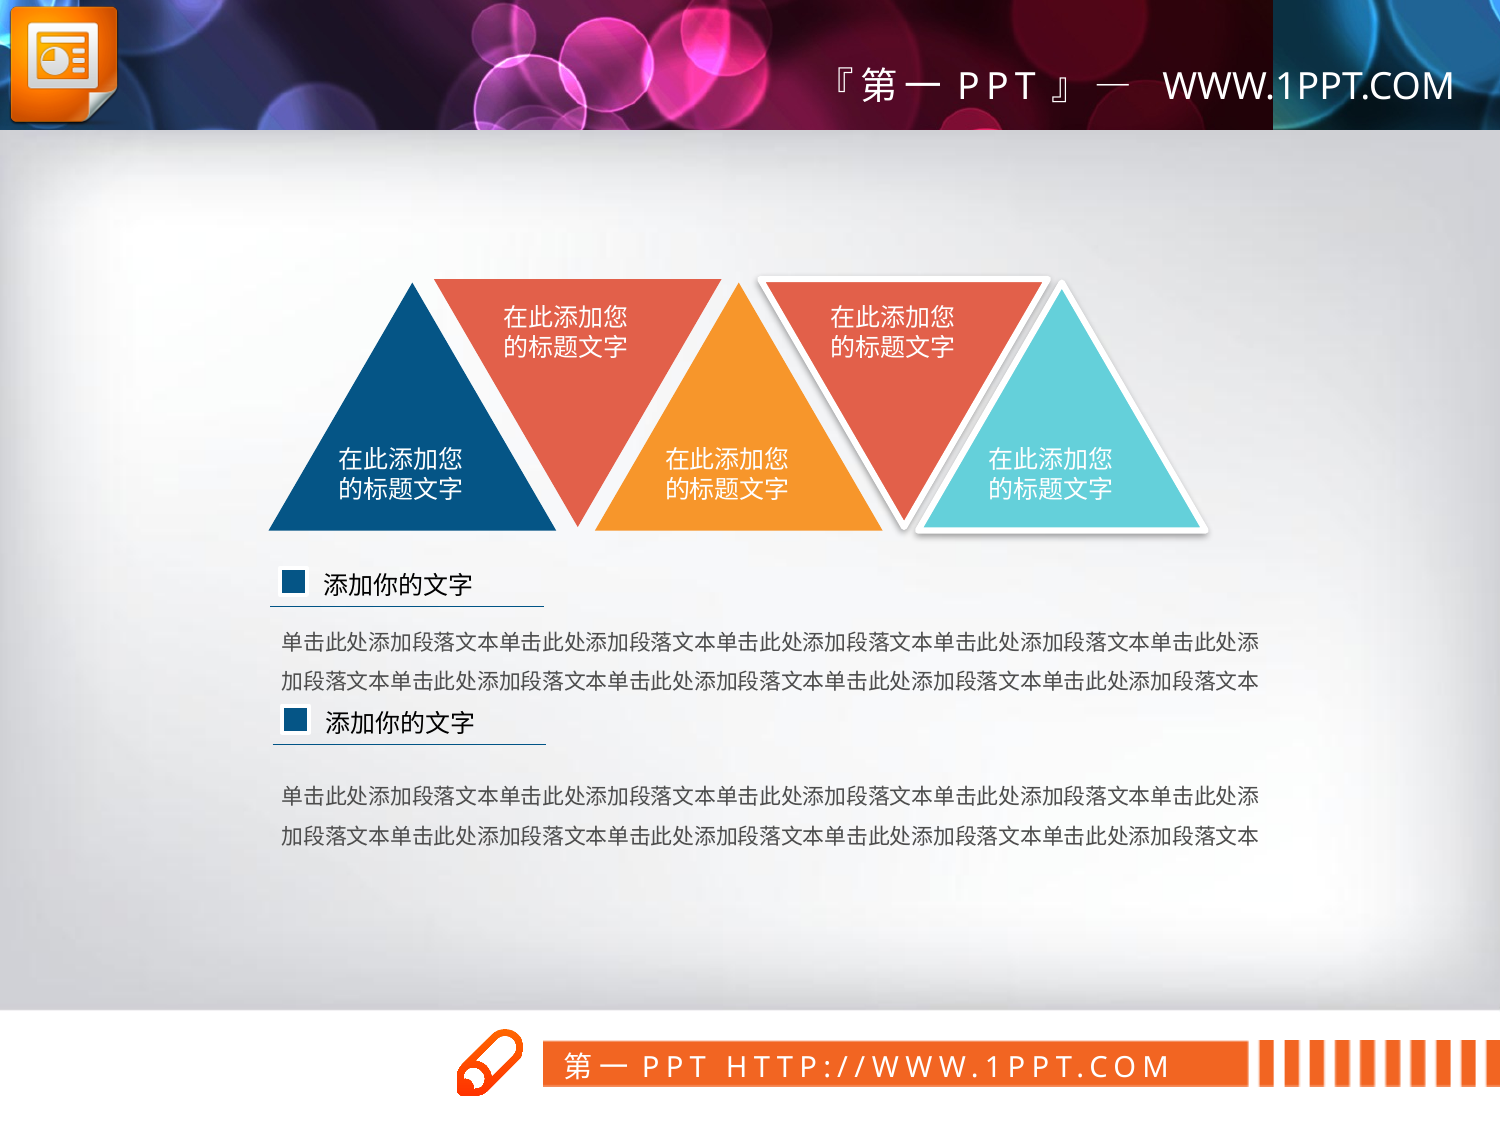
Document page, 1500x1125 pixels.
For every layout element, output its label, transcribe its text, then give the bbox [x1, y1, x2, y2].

text_box 添加你的文字 [308, 562, 488, 606]
text_box [433, 279, 722, 528]
text_box 单击此处添加段落文本单击此处添加段落文本单击此处添加段落文本单击此处添加段落文本单击此处添加段落文本单击此处添加段落文本单击此处添加段落文本单击此处添加段落文本单击此处添加段落文本 [266, 762, 1294, 857]
text_box [282, 705, 310, 733]
text_box [918, 282, 1206, 531]
text_box [279, 567, 307, 595]
text_box 在此添加您的标题文字 [815, 294, 993, 369]
picture [0, 0, 1500, 1012]
text_box 单击此处添加段落文本单击此处添加段落文本单击此处添加段落文本单击此处添加段落文本单击此处添加段落文本单击此处添加段落文本单击此处添加段落文本单击此处添加段落文本单击此处添加段落文本 [266, 607, 1294, 702]
text_box 添加你的文字 [310, 702, 491, 743]
text_box [760, 279, 1048, 528]
text_box [594, 282, 883, 531]
text_box 在此添加您的标题文字 [973, 436, 1151, 511]
text_box 在此添加您的标题文字 [650, 436, 828, 511]
text_box 在此添加您的标题文字 [323, 436, 501, 511]
text_box 在此添加您的标题文字 [489, 294, 667, 369]
picture [543, 1040, 1500, 1087]
text_box [268, 282, 557, 531]
